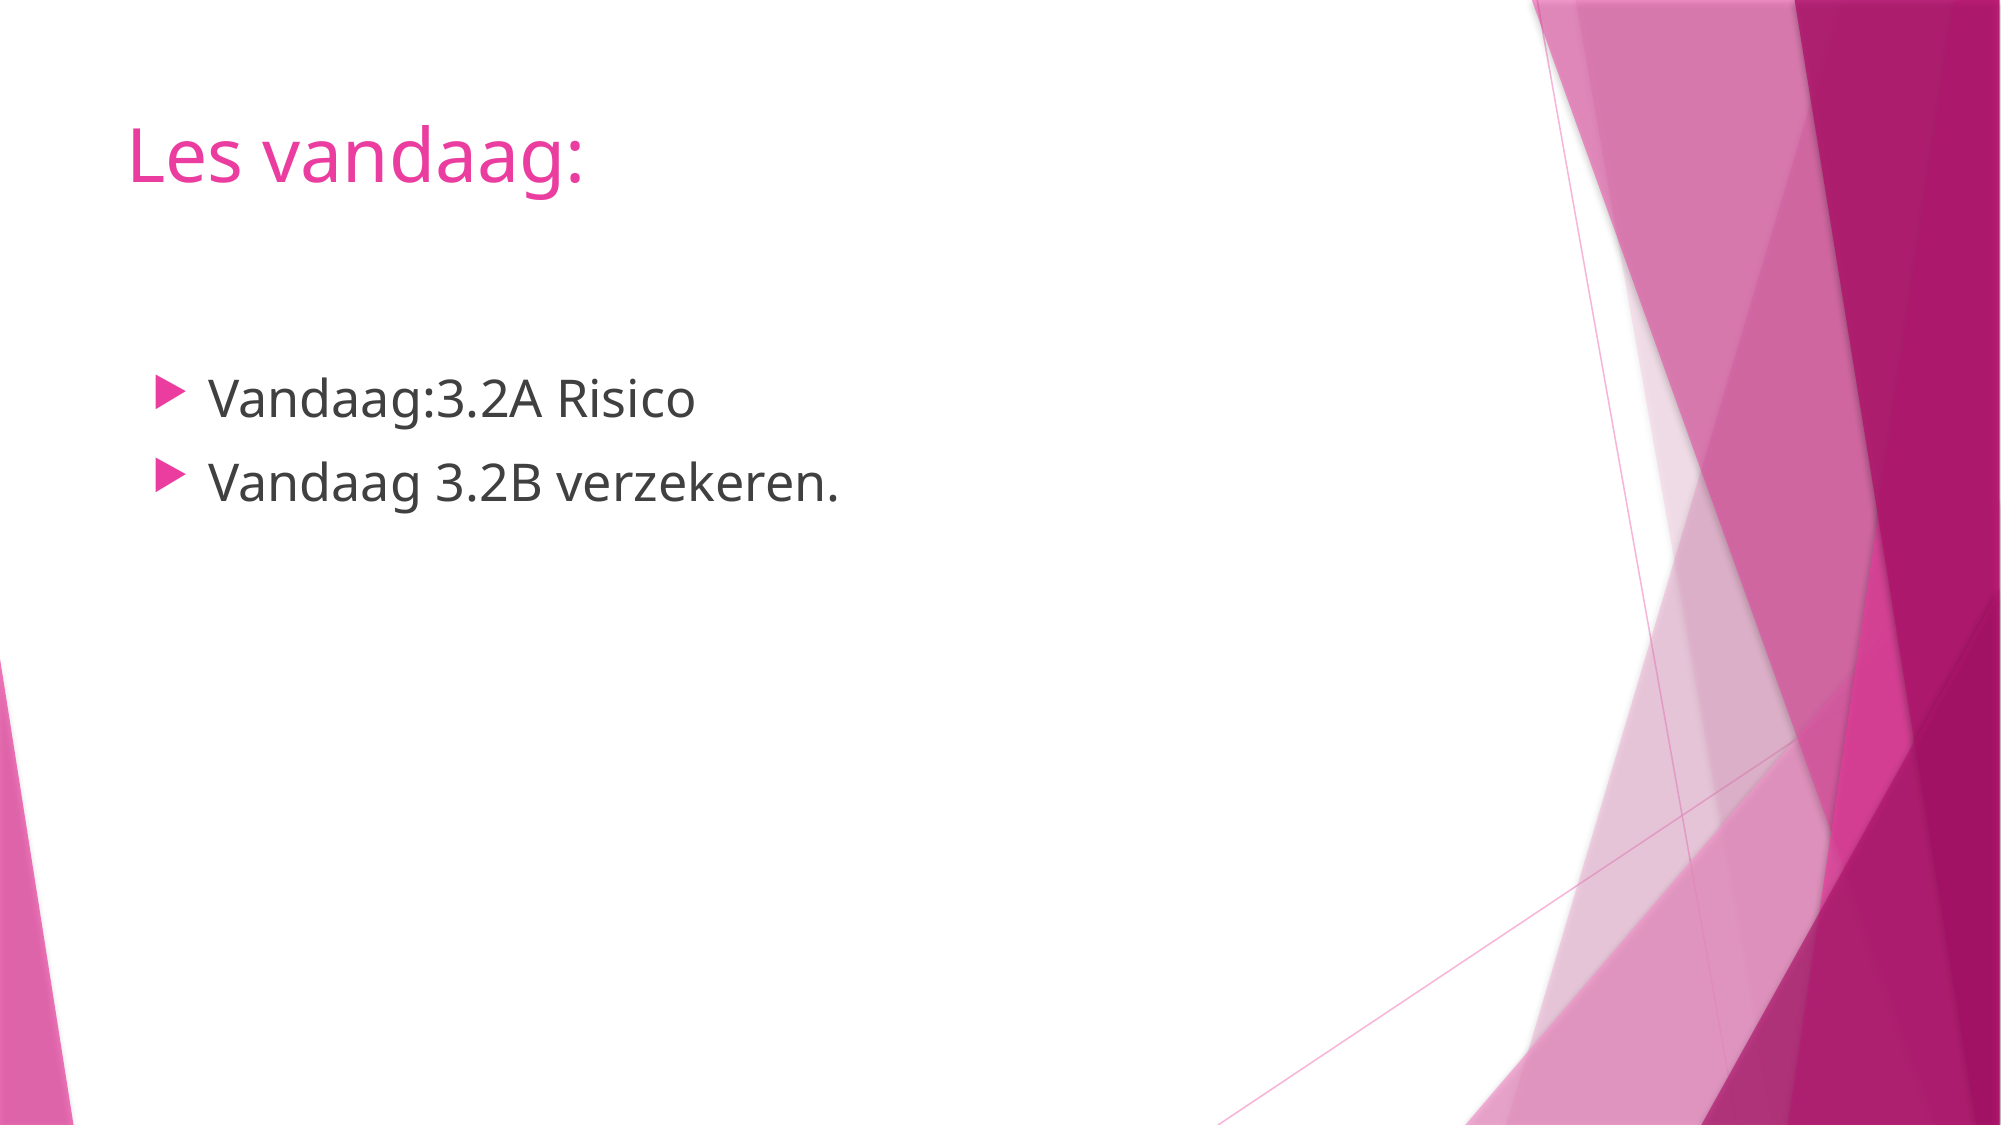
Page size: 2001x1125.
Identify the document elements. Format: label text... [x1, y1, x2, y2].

list Vandaag:3.2A Risico Vandaag 3.2B verzekeren. [136, 358, 1547, 995]
title Les vandaag: [111, 99, 1522, 317]
